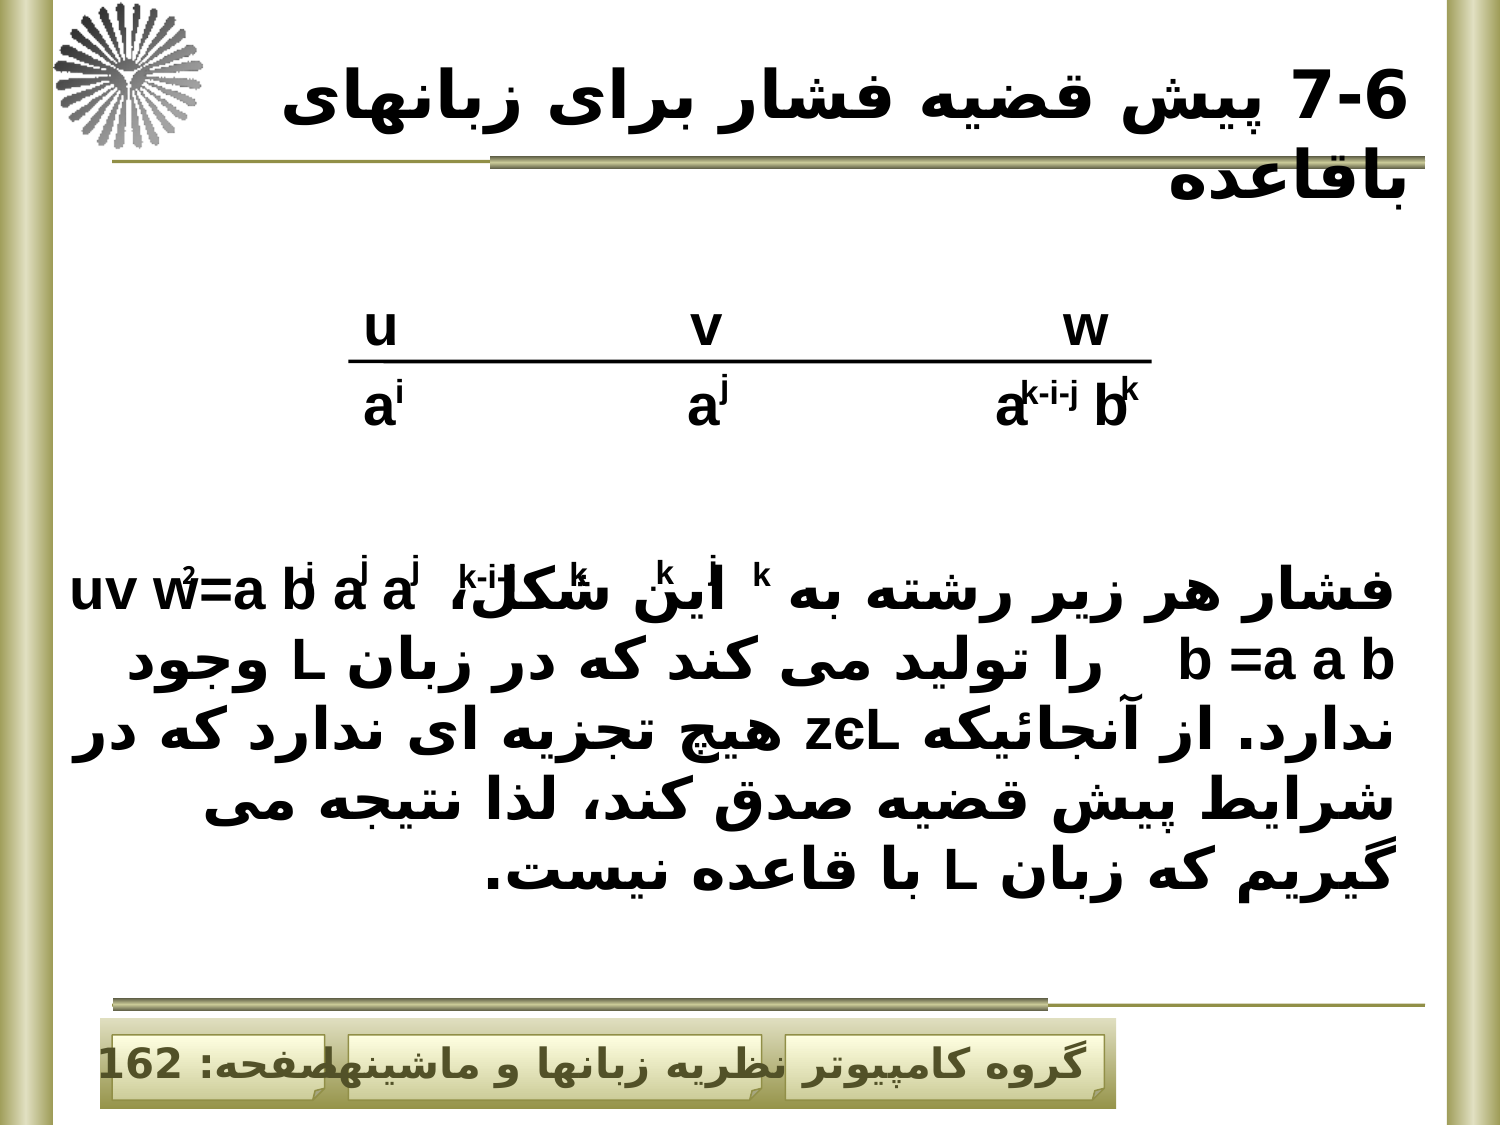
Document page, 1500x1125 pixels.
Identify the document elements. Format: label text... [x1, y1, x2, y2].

text_box 7-6 پیش قضیه فشار برای زبانهای باقاعده [161, 44, 1426, 220]
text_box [312, 278, 1235, 445]
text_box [52, 538, 1412, 839]
